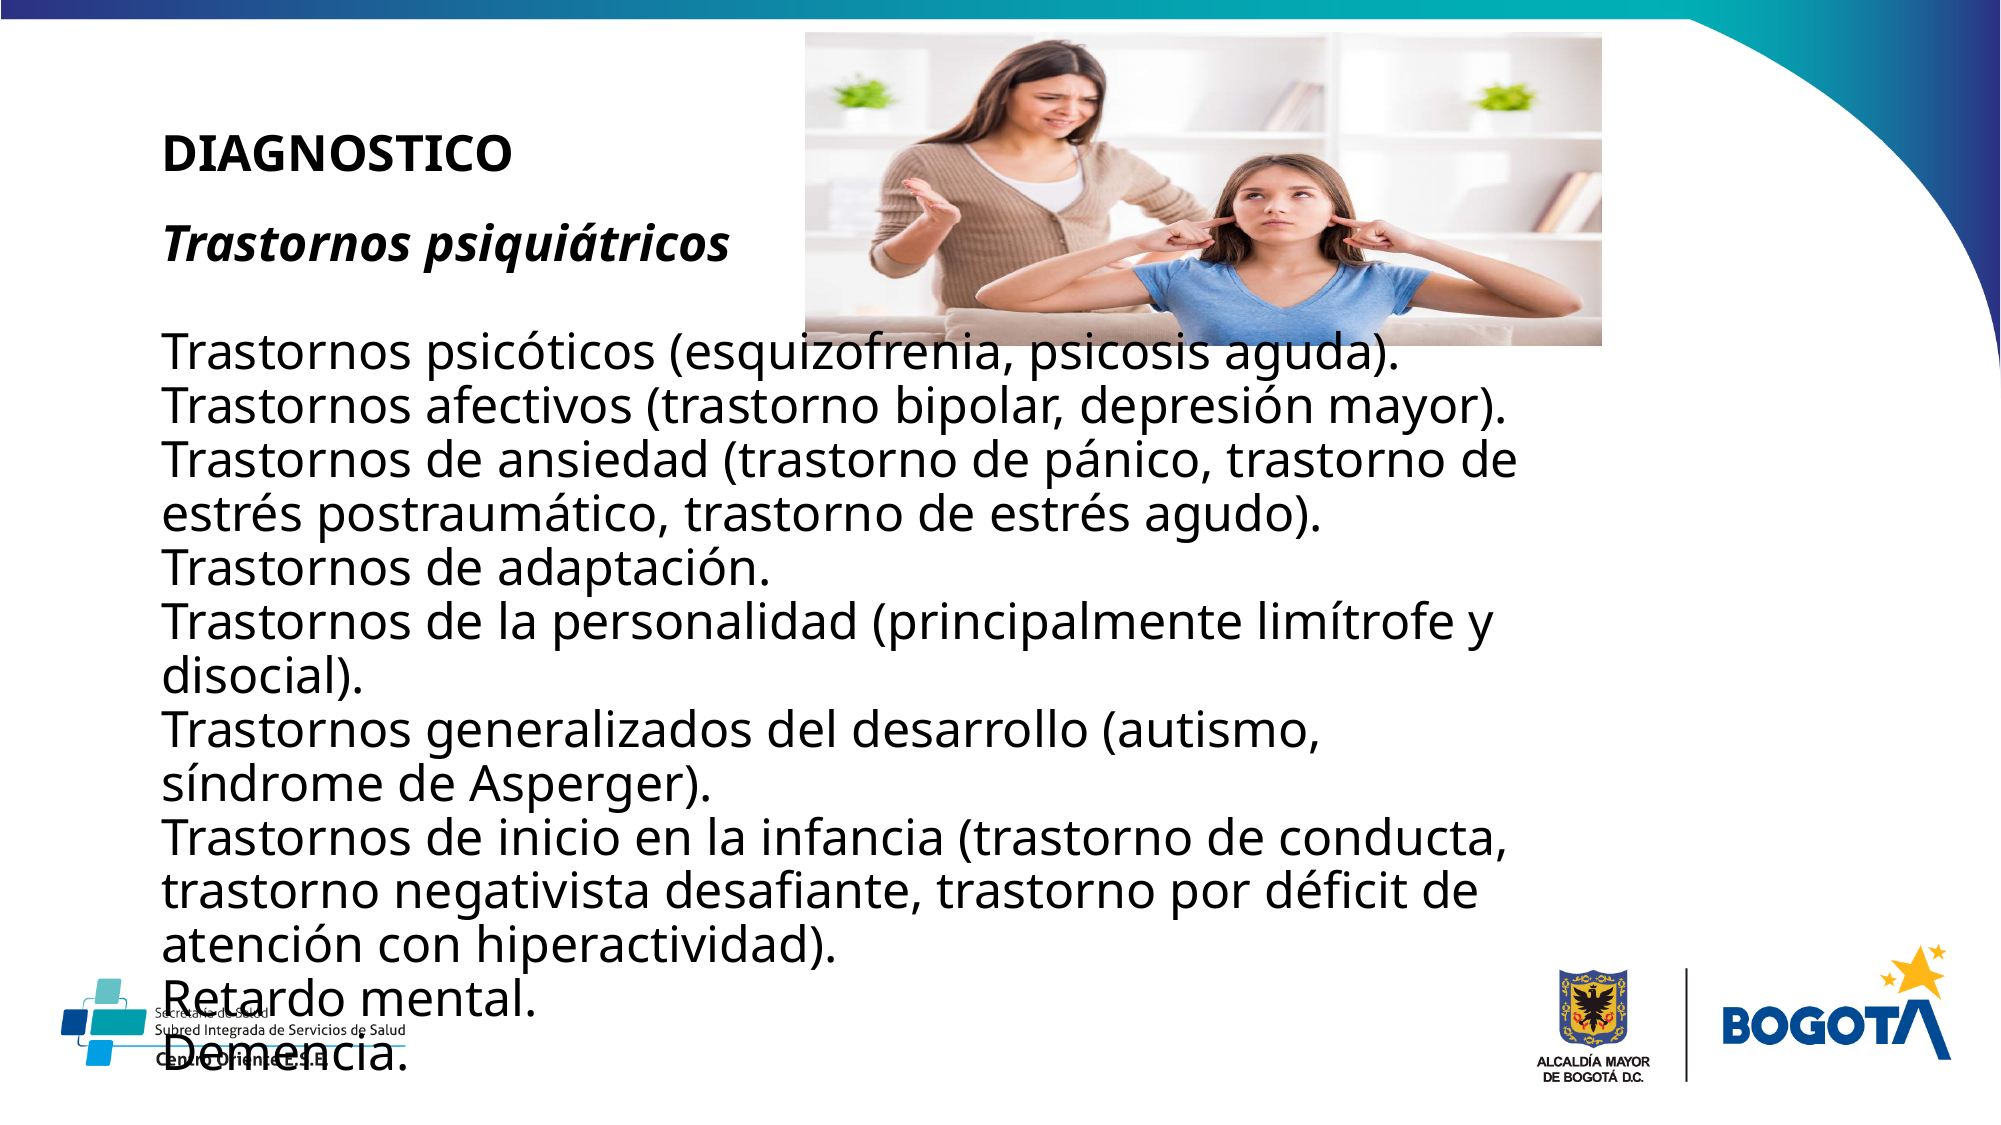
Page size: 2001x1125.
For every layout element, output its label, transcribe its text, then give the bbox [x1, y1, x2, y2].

picture [0, 0, 2001, 1125]
text_box DIAGNOSTICO Trastornos psiquiátricos Trastornos psicóticos (esquizofrenia, psicosis aguda). Trastornos afectivos (trastorno bipolar, depresión mayor). Trastornos de ansiedad (trastorno de pánico, trastorno de estrés postraumático, trastorno de estrés agudo). Trastornos de adaptación. Trastornos de la personalidad (principalmente limítrofe y disocial). Trastornos generalizados del desarrollo (autismo, síndrome de Asperger). Trastornos de inicio en la infancia (trastorno de conducta, trastorno negativista desafiante, trastorno por déficit de atención con hiperactividad). Retardo mental. Demencia. [145, 139, 1546, 1125]
